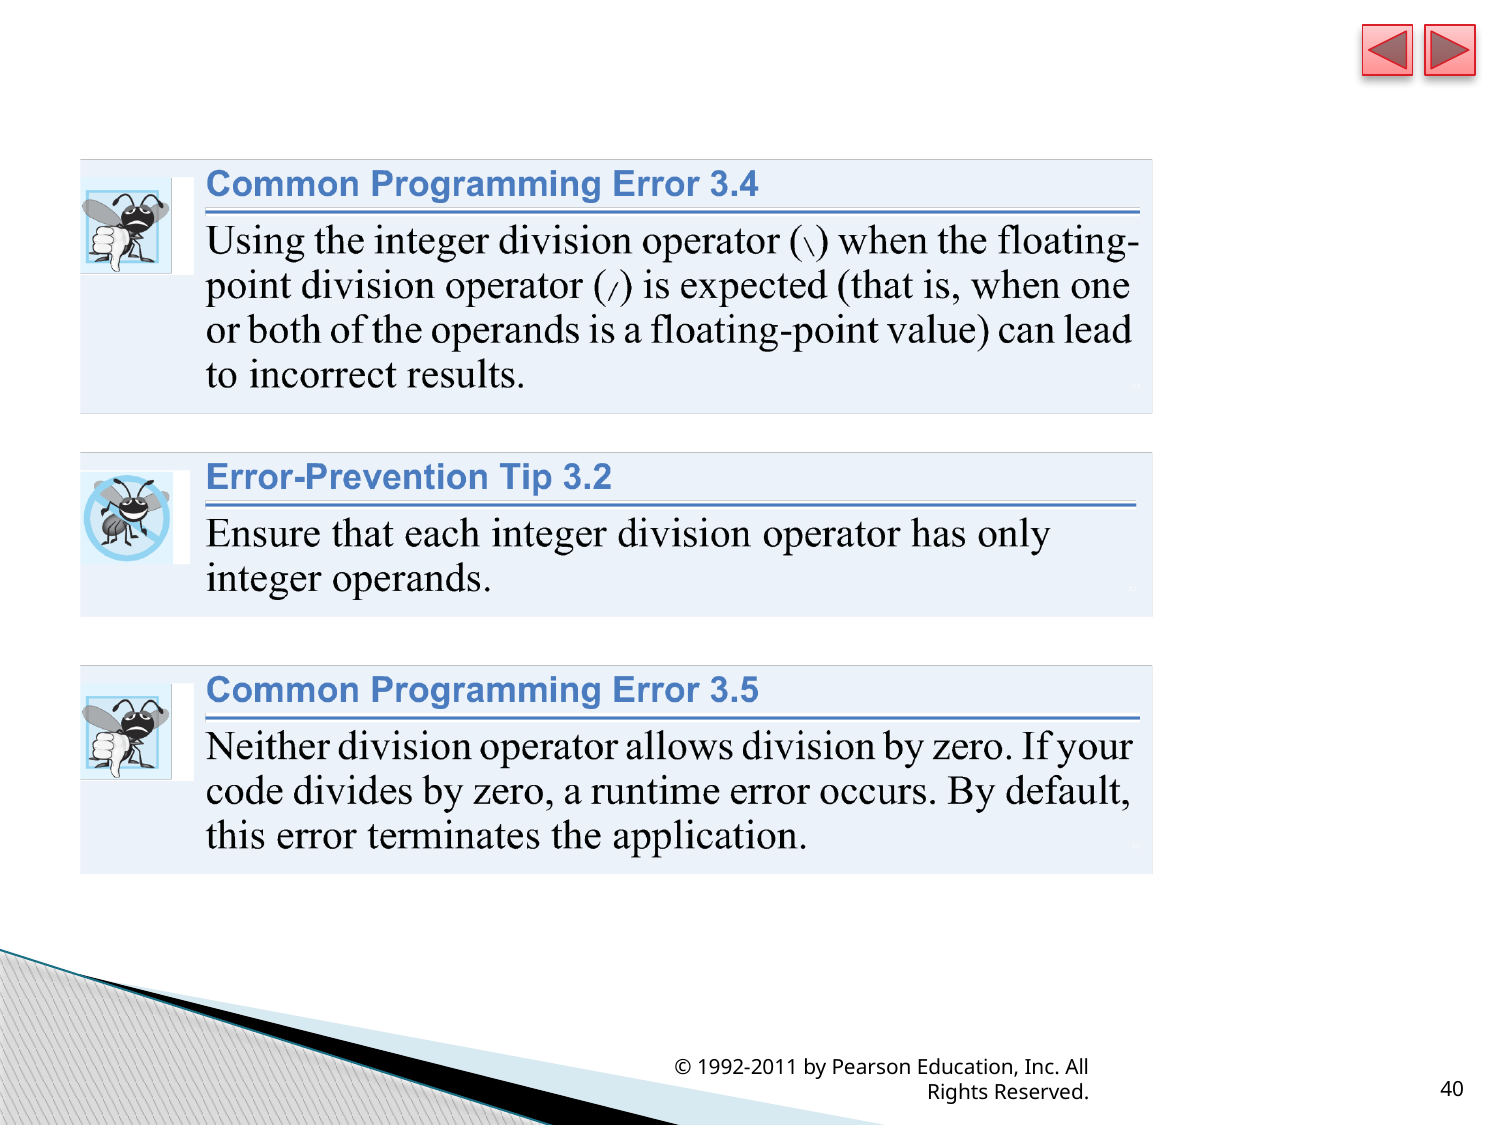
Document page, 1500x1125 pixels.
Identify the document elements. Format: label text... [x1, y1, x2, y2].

picture [0, 106, 1500, 1018]
slide_number 40 [1418, 1051, 1479, 1112]
footer © 1992-2011 by Pearson Education, Inc. All Rights Reserved. [650, 1051, 1105, 1112]
